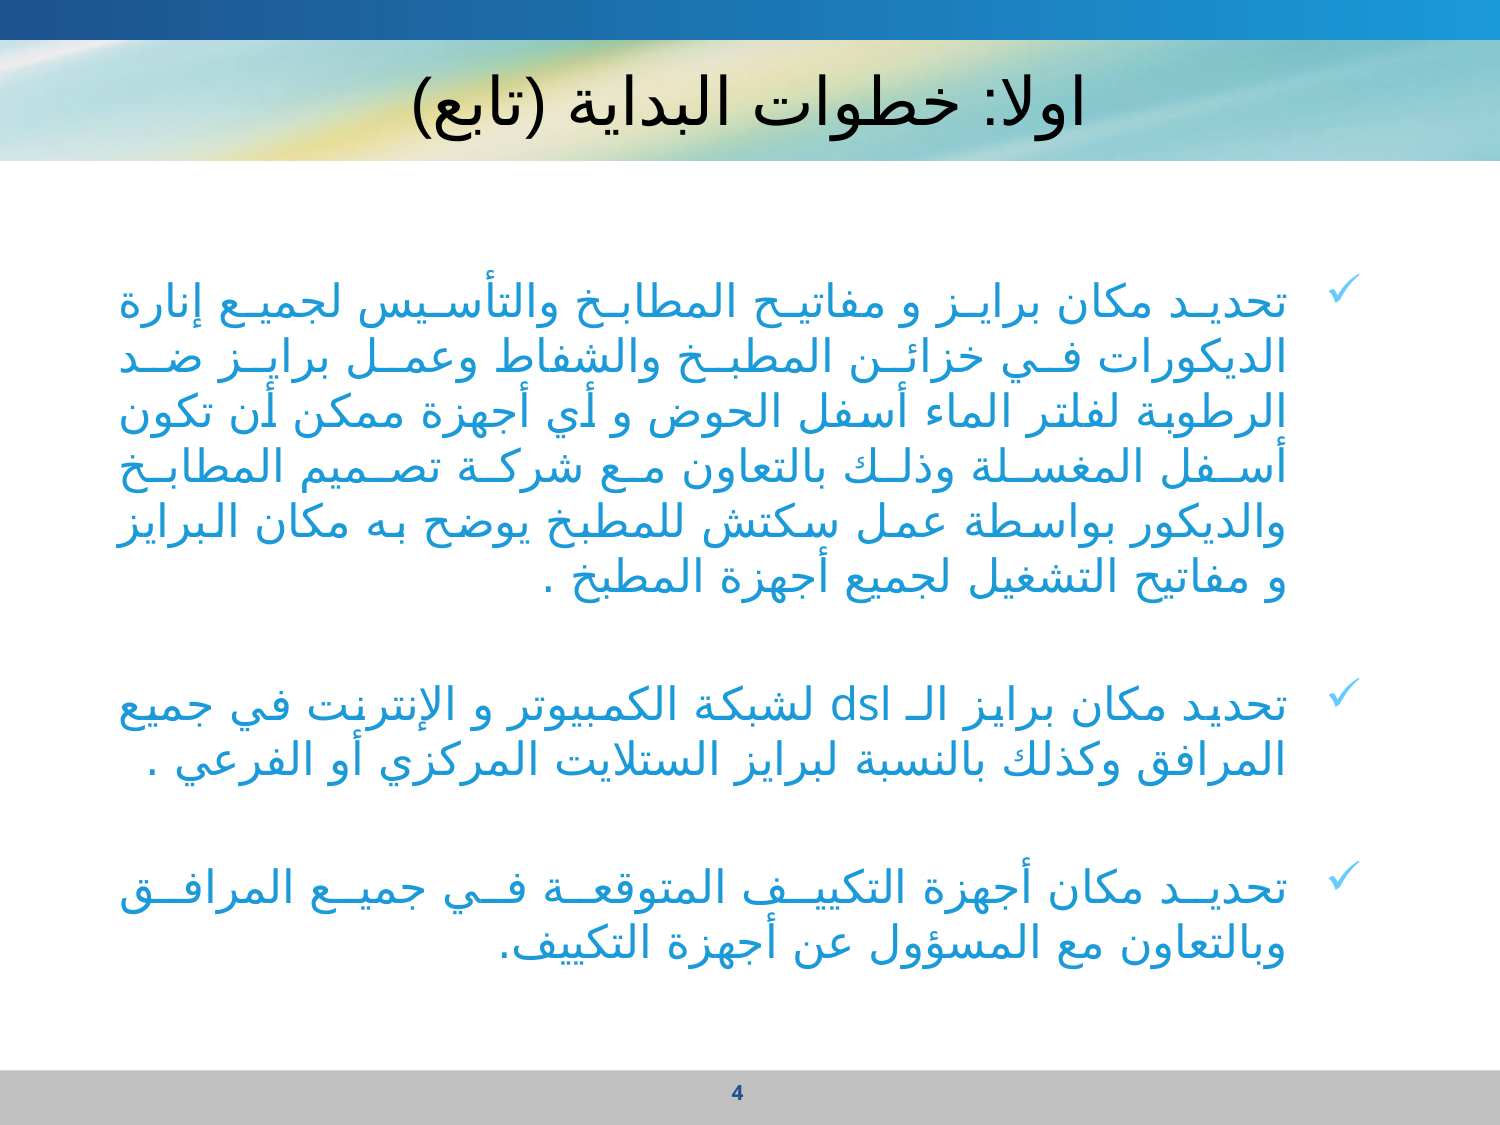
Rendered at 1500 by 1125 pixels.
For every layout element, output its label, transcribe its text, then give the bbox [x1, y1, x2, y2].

list تحديد مكان برايز و مفاتيح المطابخ والتأسيس لجميع إنارة الديكورات في خزائن المطبخ والشفاط وعمل برايز ضد الرطوبة لفلتر الماء أسفل الحوض و أي أجهزة ممكن أن تكون أسفل المغسلة وذلك بالتعاون مع شركة تصميم المطابخ والديكور بواسطة عمل سكتش للمطبخ يوضح به مكان البرايز و مفاتيح التشغيل لجميع أجهزة المطبخ . تحديد مكان برايز الـ dsl لشبكة الكمبيوتر و الإنترنت في جميع المرافق وكذلك بالنسبة لبرايز الستلايت المركزي أو الفرعي . تحديد مكان أجهزة التكييف المتوقعة في جميع المرافق وبالتعاون مع المسؤول عن أجهزة التكييف. [103, 200, 1388, 997]
picture [0, 39, 1500, 161]
title اولا: خطوات البداية (تابع) [75, 52, 1425, 145]
slide_number 4 [562, 1072, 913, 1115]
